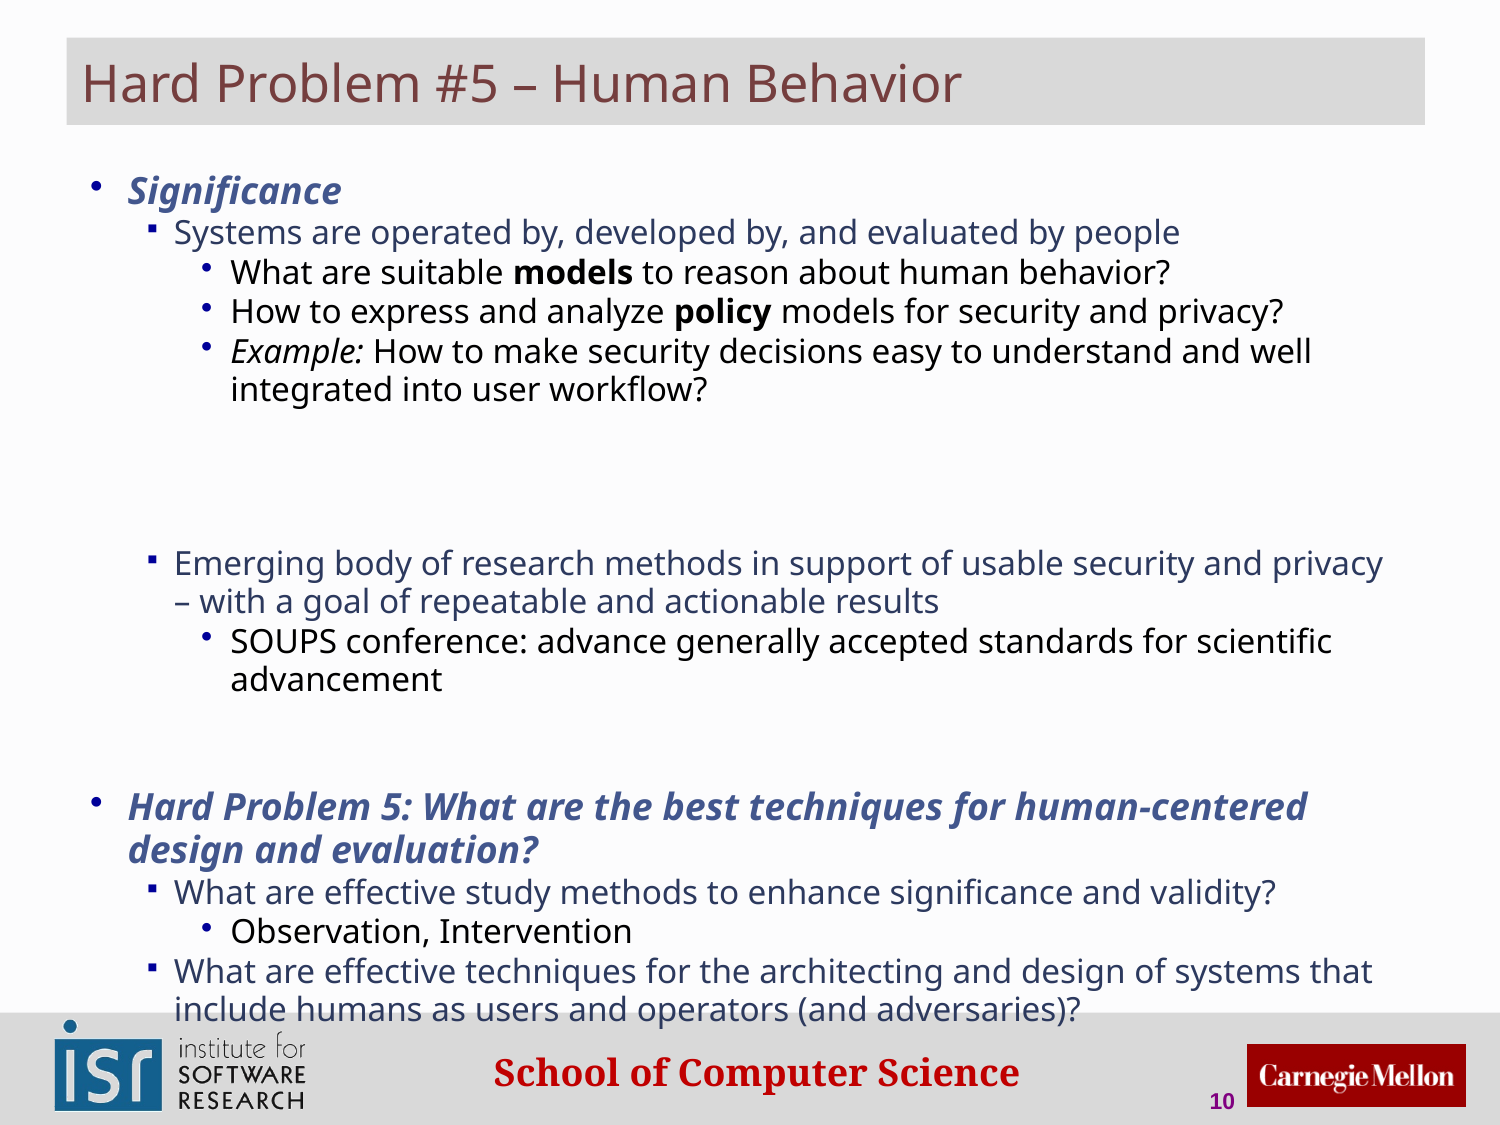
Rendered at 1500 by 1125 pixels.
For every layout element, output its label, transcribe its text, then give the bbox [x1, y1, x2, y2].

picture [24, 975, 325, 1125]
picture [1247, 1044, 1466, 1107]
list Significance Systems are operated by, developed by, and evaluated by people What are suitable models to reason about human behavior? How to express and analyze policy models for security and privacy? Example: How to make security decisions easy to understand and well integrated into user workflow? Emerging body of research methods in support of usable security and privacy – with a goal of repeatable and actionable results SOUPS conference: advance generally accepted standards for scientific advancement Hard Problem 5: What are the best techniques for human-centered design and evaluation? What are effective study methods to enhance significance and validity? Observation, Intervention What are effective techniques for the architecting and design of systems that include humans as users and operators (and adversaries)? [75, 162, 1417, 1063]
slide_number 10 [937, 1087, 1250, 1122]
title Hard Problem #5 – Human Behavior [66, 37, 1425, 125]
